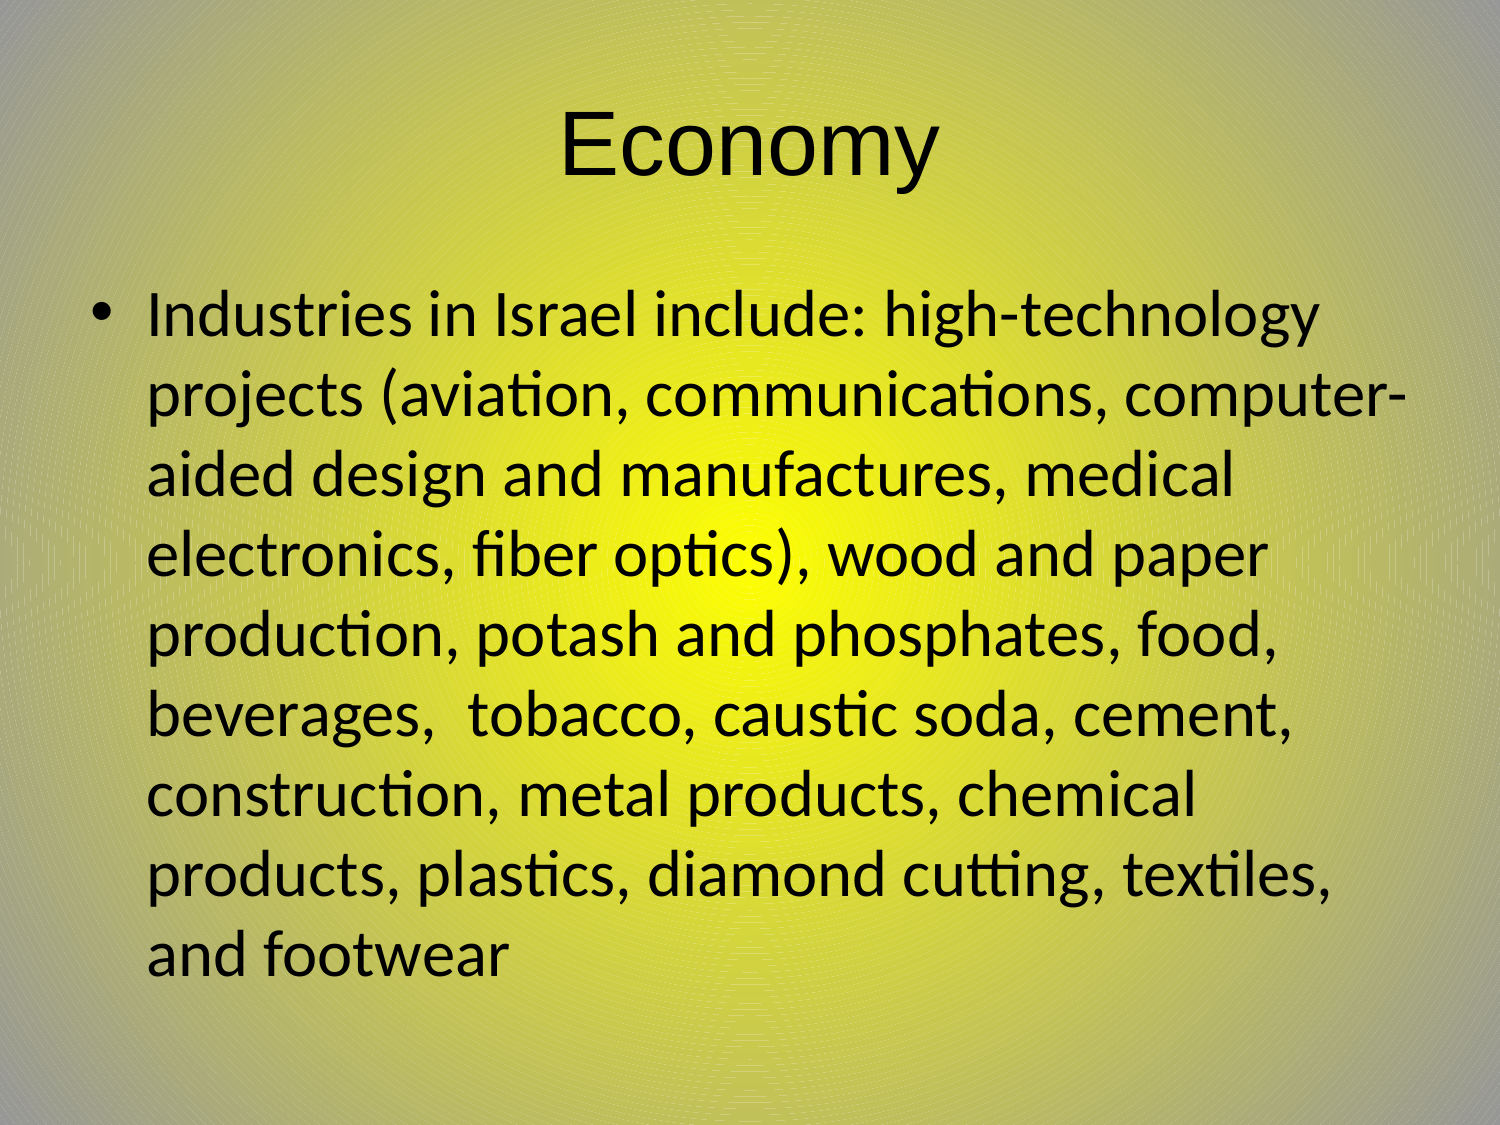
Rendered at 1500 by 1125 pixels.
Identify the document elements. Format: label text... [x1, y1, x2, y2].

title Economy [75, 45, 1425, 233]
list Industries in Israel include: high-technology projects (aviation, communications, computer-aided design and manufactures, medical electronics, fiber optics), wood and paper production, potash and phosphates, food, beverages, tobacco, caustic soda, cement, construction, metal products, chemical products, plastics, diamond cutting, textiles, and footwear [75, 262, 1425, 1005]
